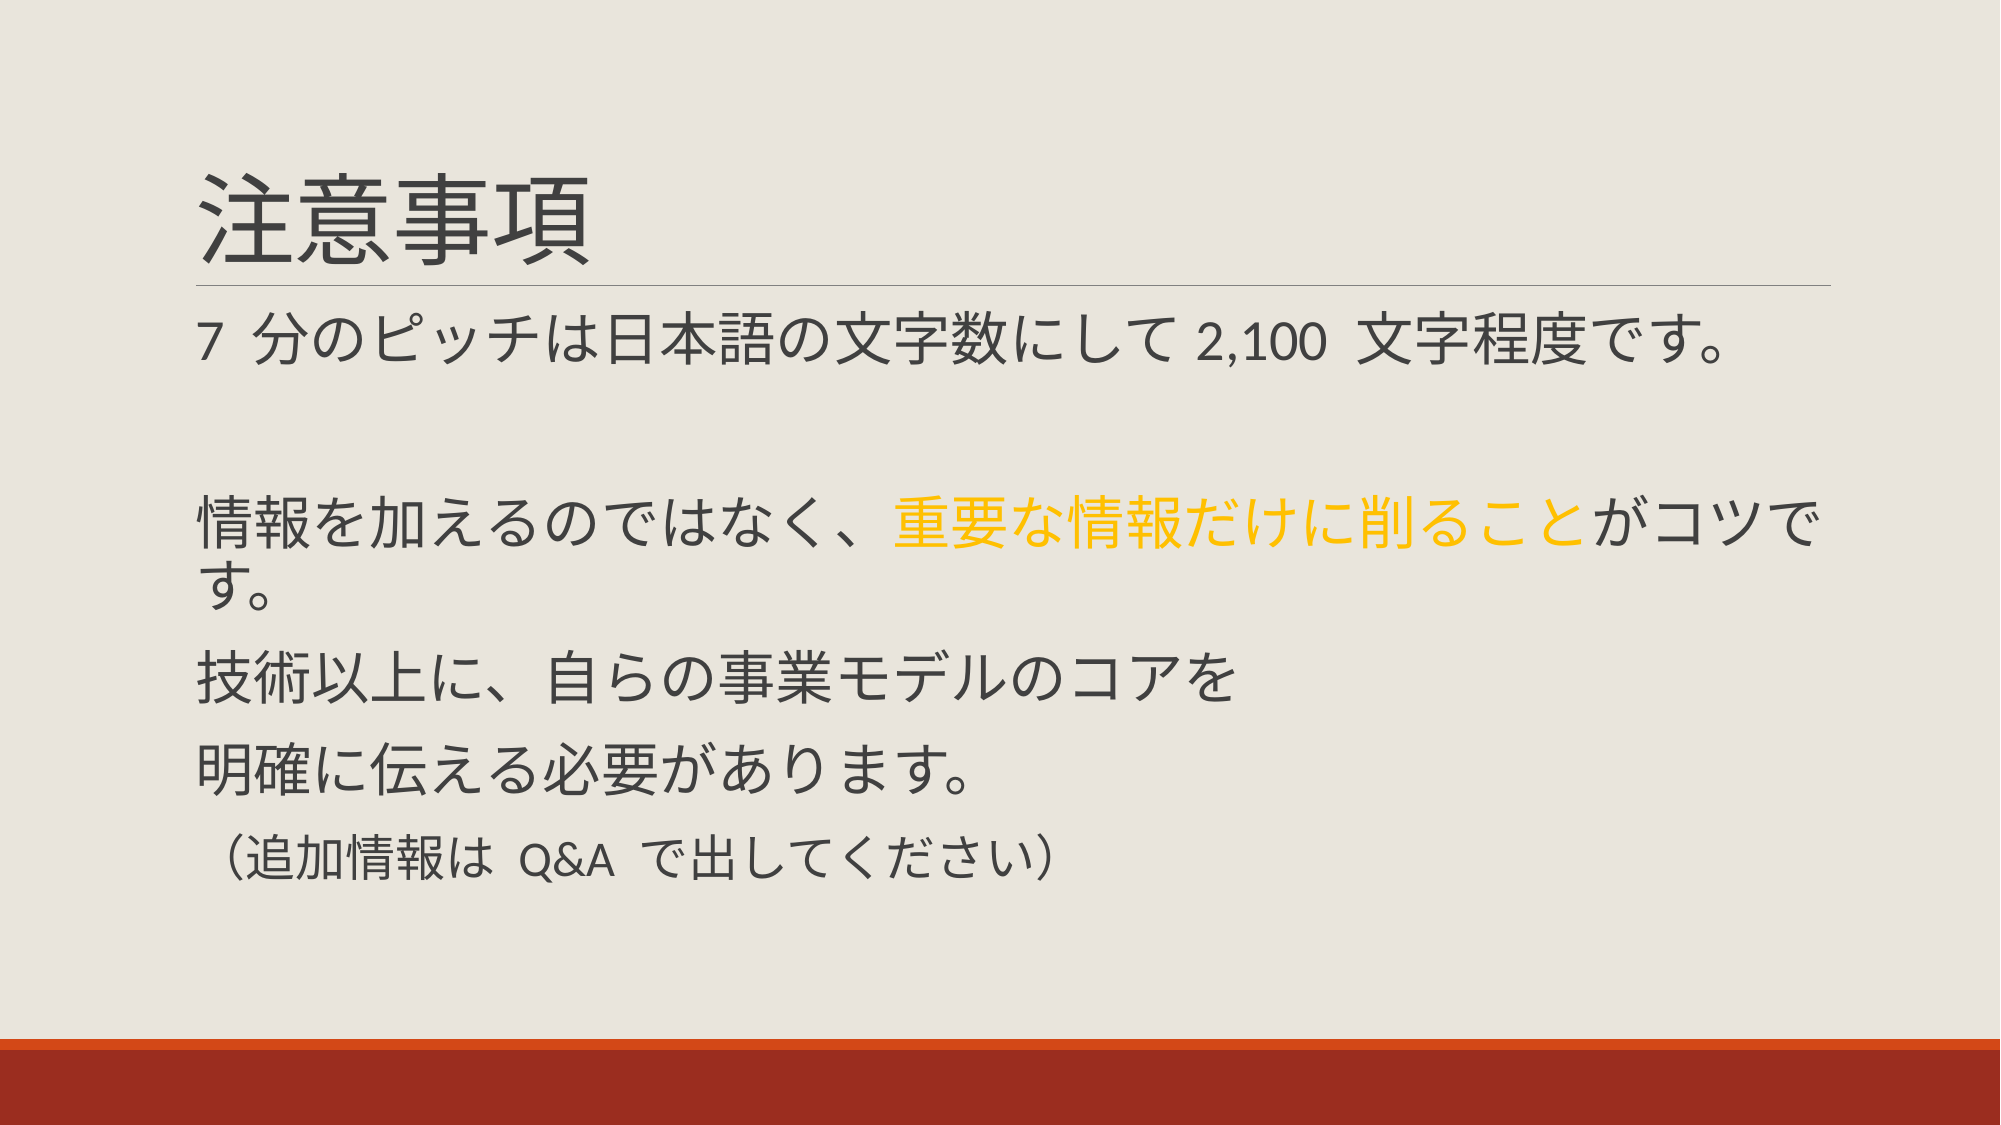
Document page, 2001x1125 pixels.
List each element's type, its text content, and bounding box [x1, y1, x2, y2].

list 7 分のピッチは日本語の文字数にして2,100 文字程度です。 情報を加えるのではなく、重要な情報だけに削ることがコツです。 技術以上に、自らの事業モデルのコアを 明確に伝える必要があります。 （追加情報は Q&A で出してください） [180, 302, 1830, 963]
title 注意事項 [180, 47, 1830, 285]
